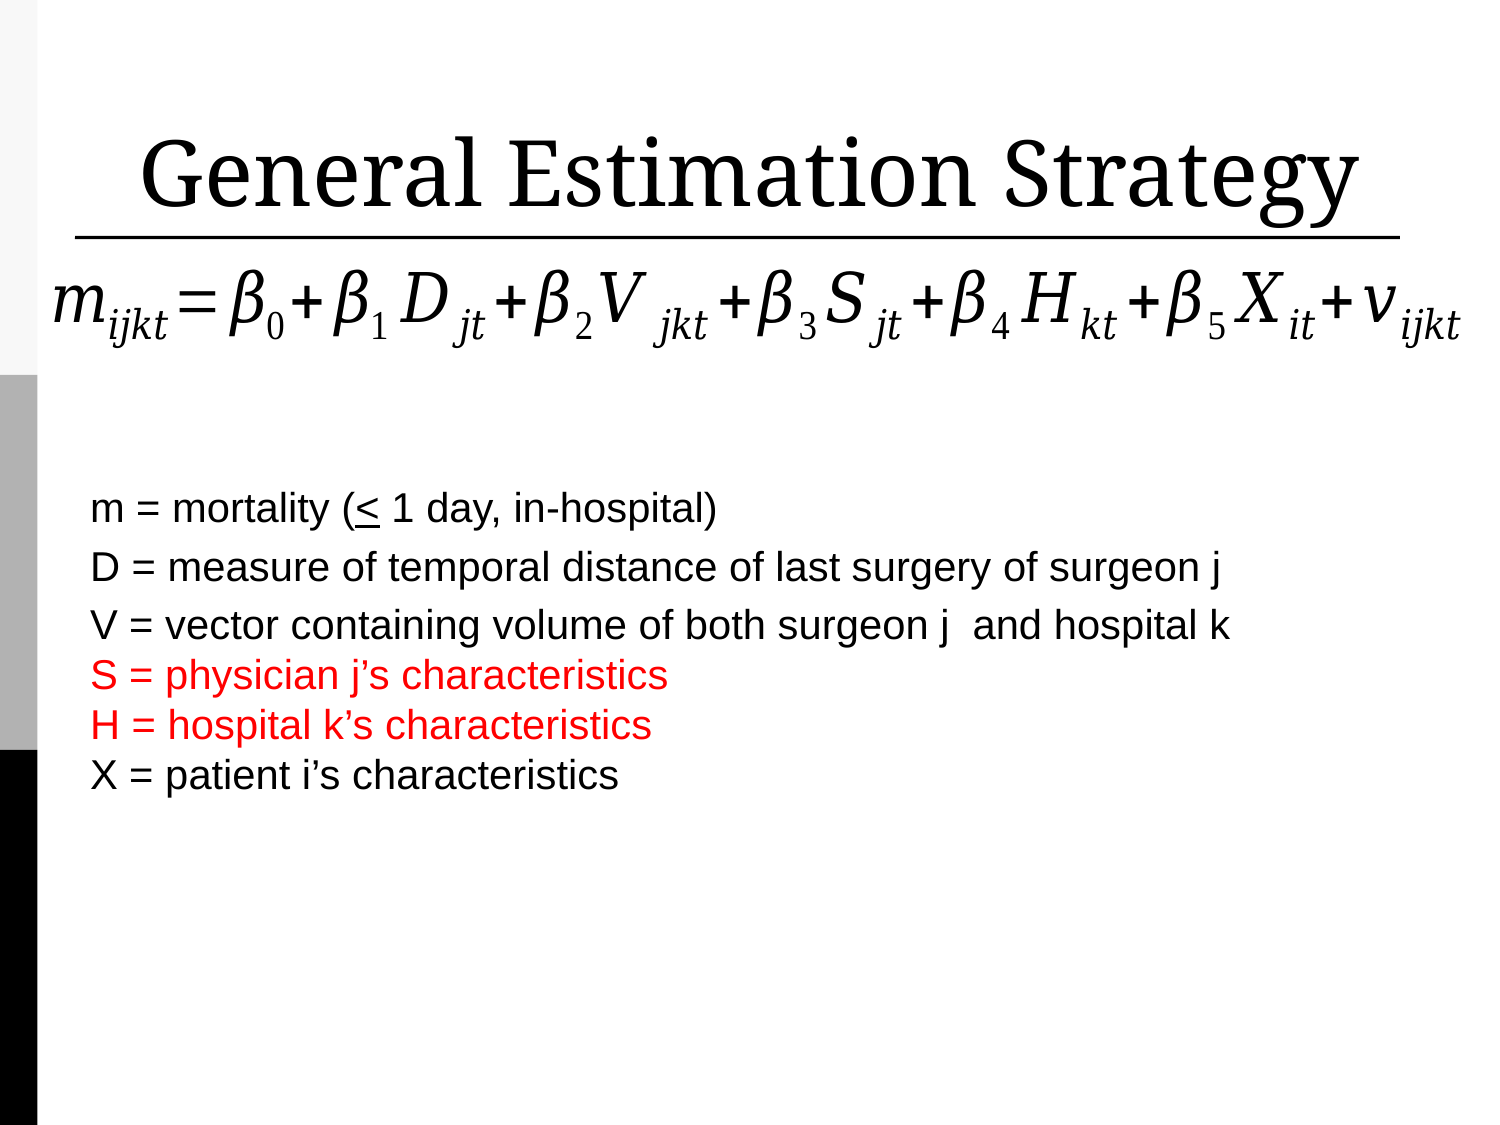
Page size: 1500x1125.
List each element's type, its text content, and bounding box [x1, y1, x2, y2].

list m = mortality (< 1 day, in-hospital) D = measure of temporal distance of last surgery of surgeon j V = vector containing volume of both surgeon j and hospital k S = physician j’s characteristics H = hospital k’s characteristics X = patient i’s characteristics [74, 262, 1463, 1026]
title General Estimation Strategy [74, 45, 1426, 233]
